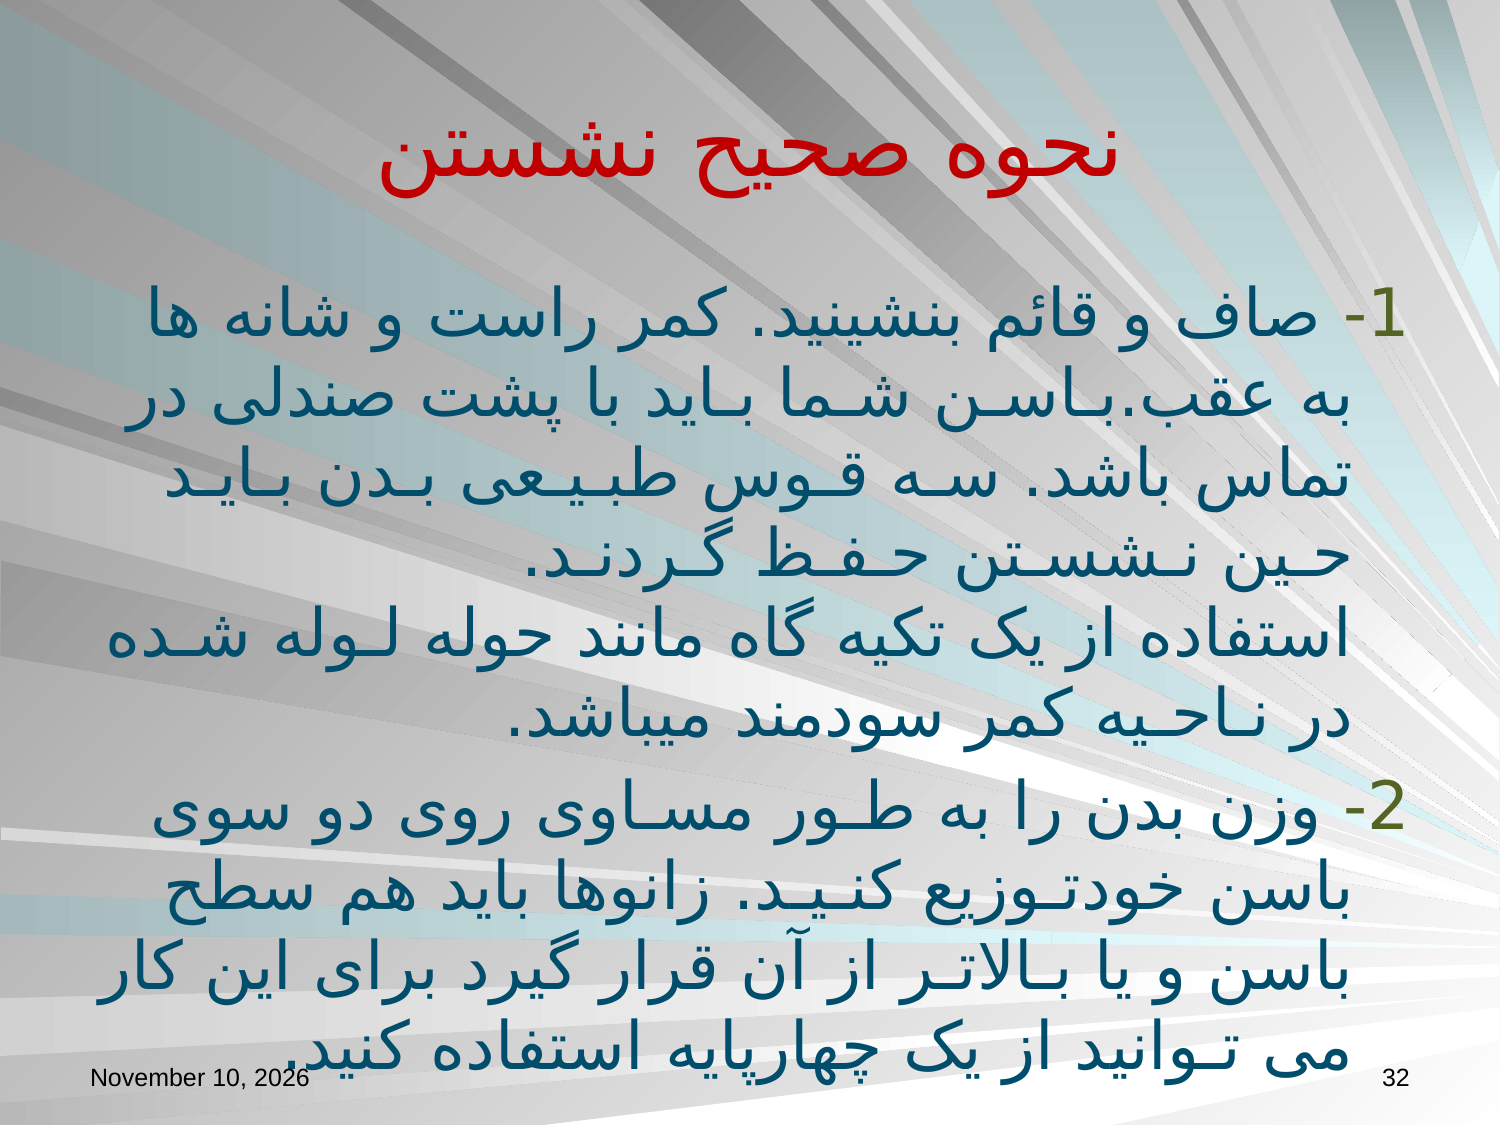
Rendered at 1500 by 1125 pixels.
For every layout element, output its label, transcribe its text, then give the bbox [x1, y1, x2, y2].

slide_number 32 [1074, 1023, 1426, 1100]
title نحوه صحیح نشستن [74, 45, 1426, 234]
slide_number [74, 1023, 426, 1100]
list 1- صاف و قائم بنشینید. کمر راست و شانه ها به عقب.بـاسـن شـما بـاید با پشت صندلی در تماس باشد. سـه قـوس طبـیـعی بـدن بـایـد حـین نـشسـتن حـفـظ گـردنـد. استفاده از یک تکیه گاه مانند حوله لـوله شـده در نـاحـیه کمر سودمند میباشد. 2- وزن بدن را به طـور مسـاوی روی دو سوی باسن خودتـوزیع کنـیـد. زانوها باید هم سطح باسن و یا بـالاتـر از آن قرار گیرد برای این کار می تـوانید از یک چهارپایه استفاده کنید. [74, 262, 1426, 1006]
